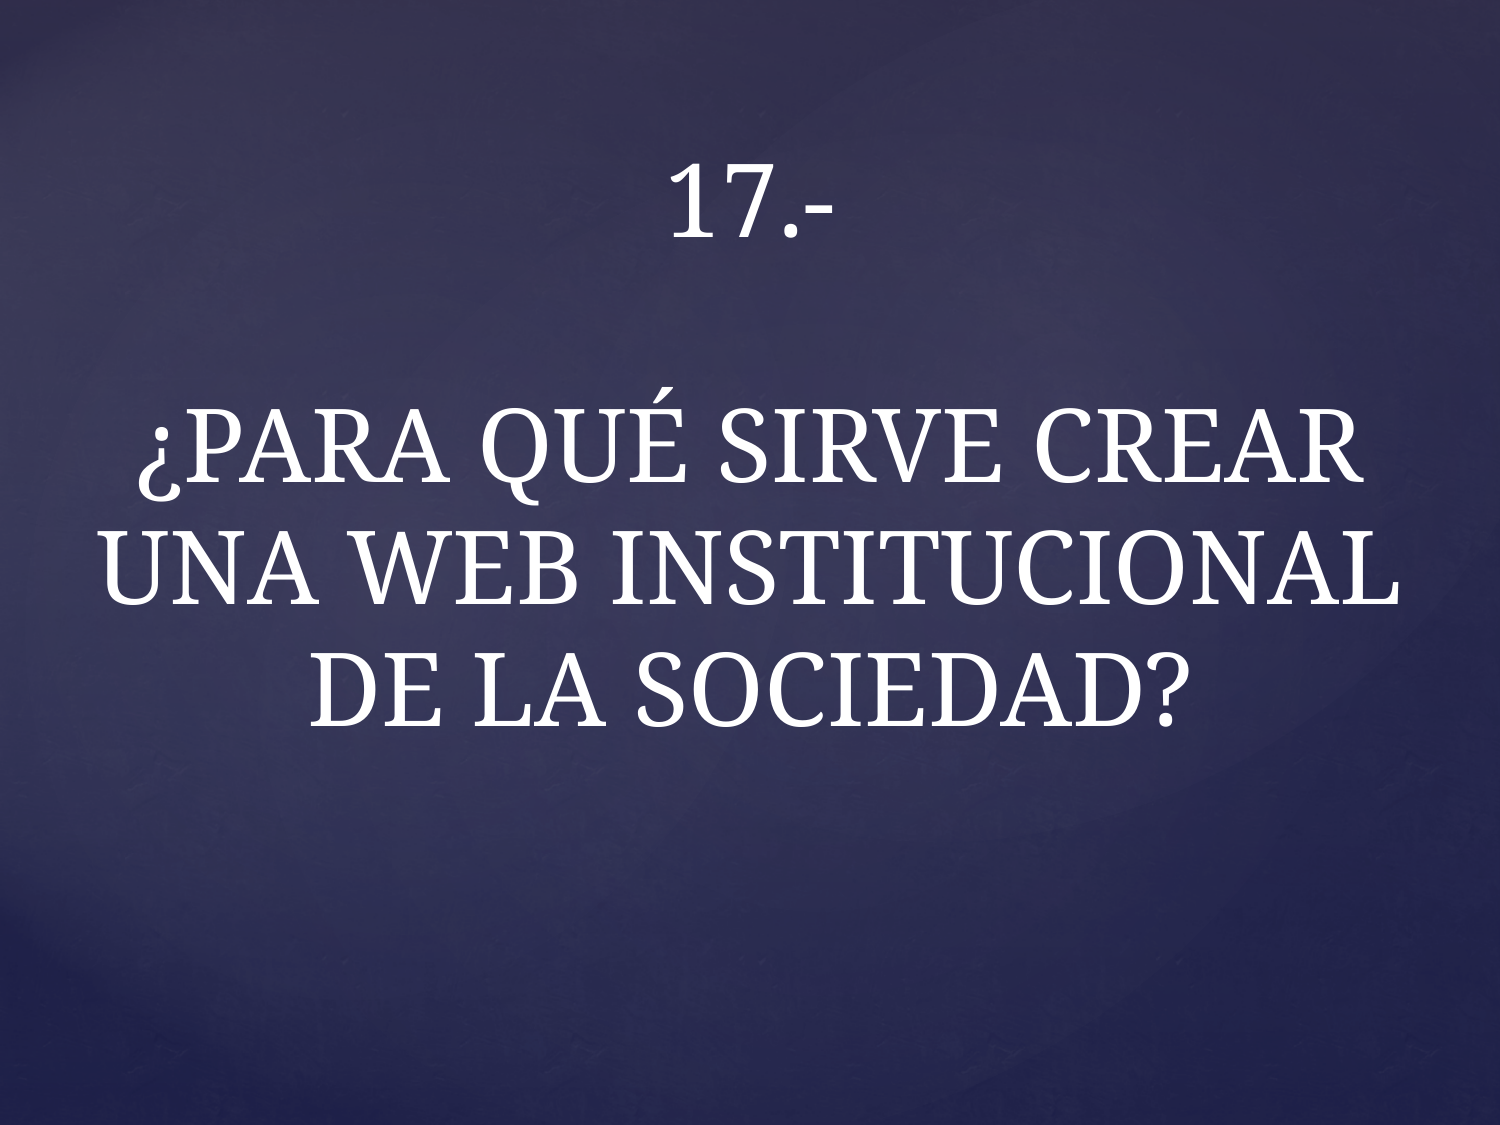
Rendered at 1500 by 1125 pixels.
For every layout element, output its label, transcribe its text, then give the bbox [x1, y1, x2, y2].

title 17.- ¿PARA QUÉ SIRVE CREAR UNA WEB INSTITUCIONAL DE LA SOCIEDAD? [75, 45, 1425, 1000]
